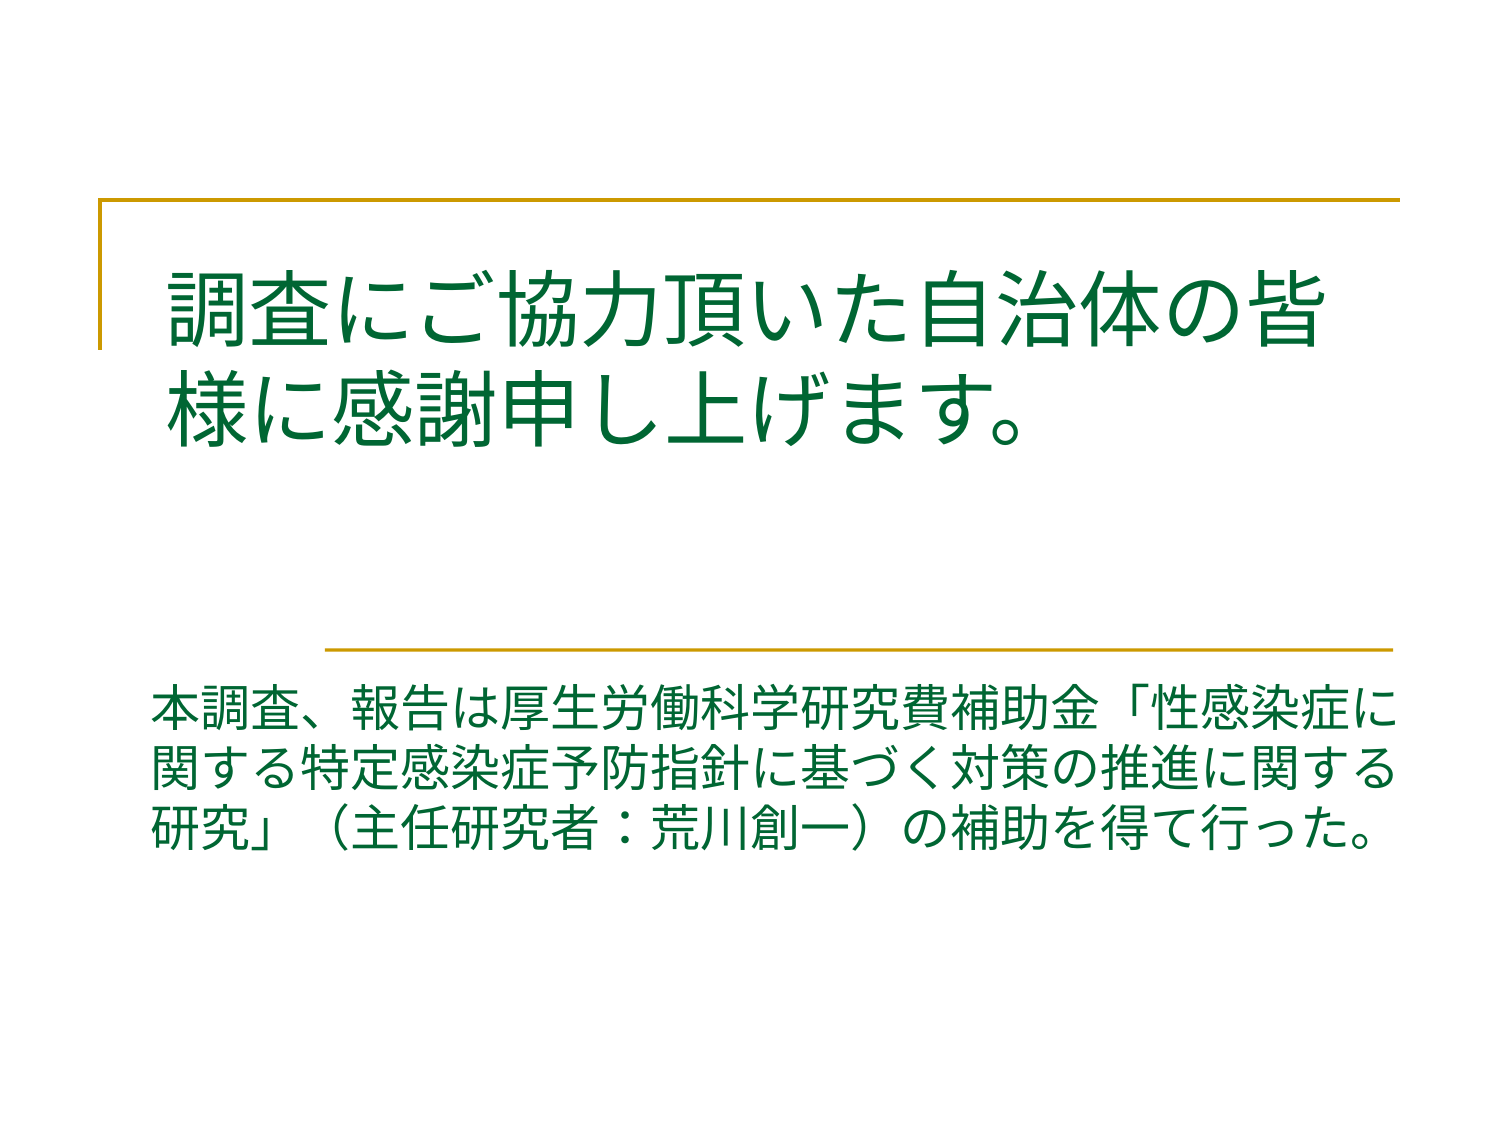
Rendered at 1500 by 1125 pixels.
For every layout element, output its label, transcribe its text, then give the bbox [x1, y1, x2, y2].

title 調査にご協力頂いた自治体の皆様に感謝申し上げます。 [149, 249, 1401, 538]
text_box 本調査、報告は厚生労働科学研究費補助金「性感染症に関する特定感染症予防指針に基づく対策の推進に関する研究」（主任研究者：荒川創一）の補助を得て行った。 [135, 668, 1424, 864]
